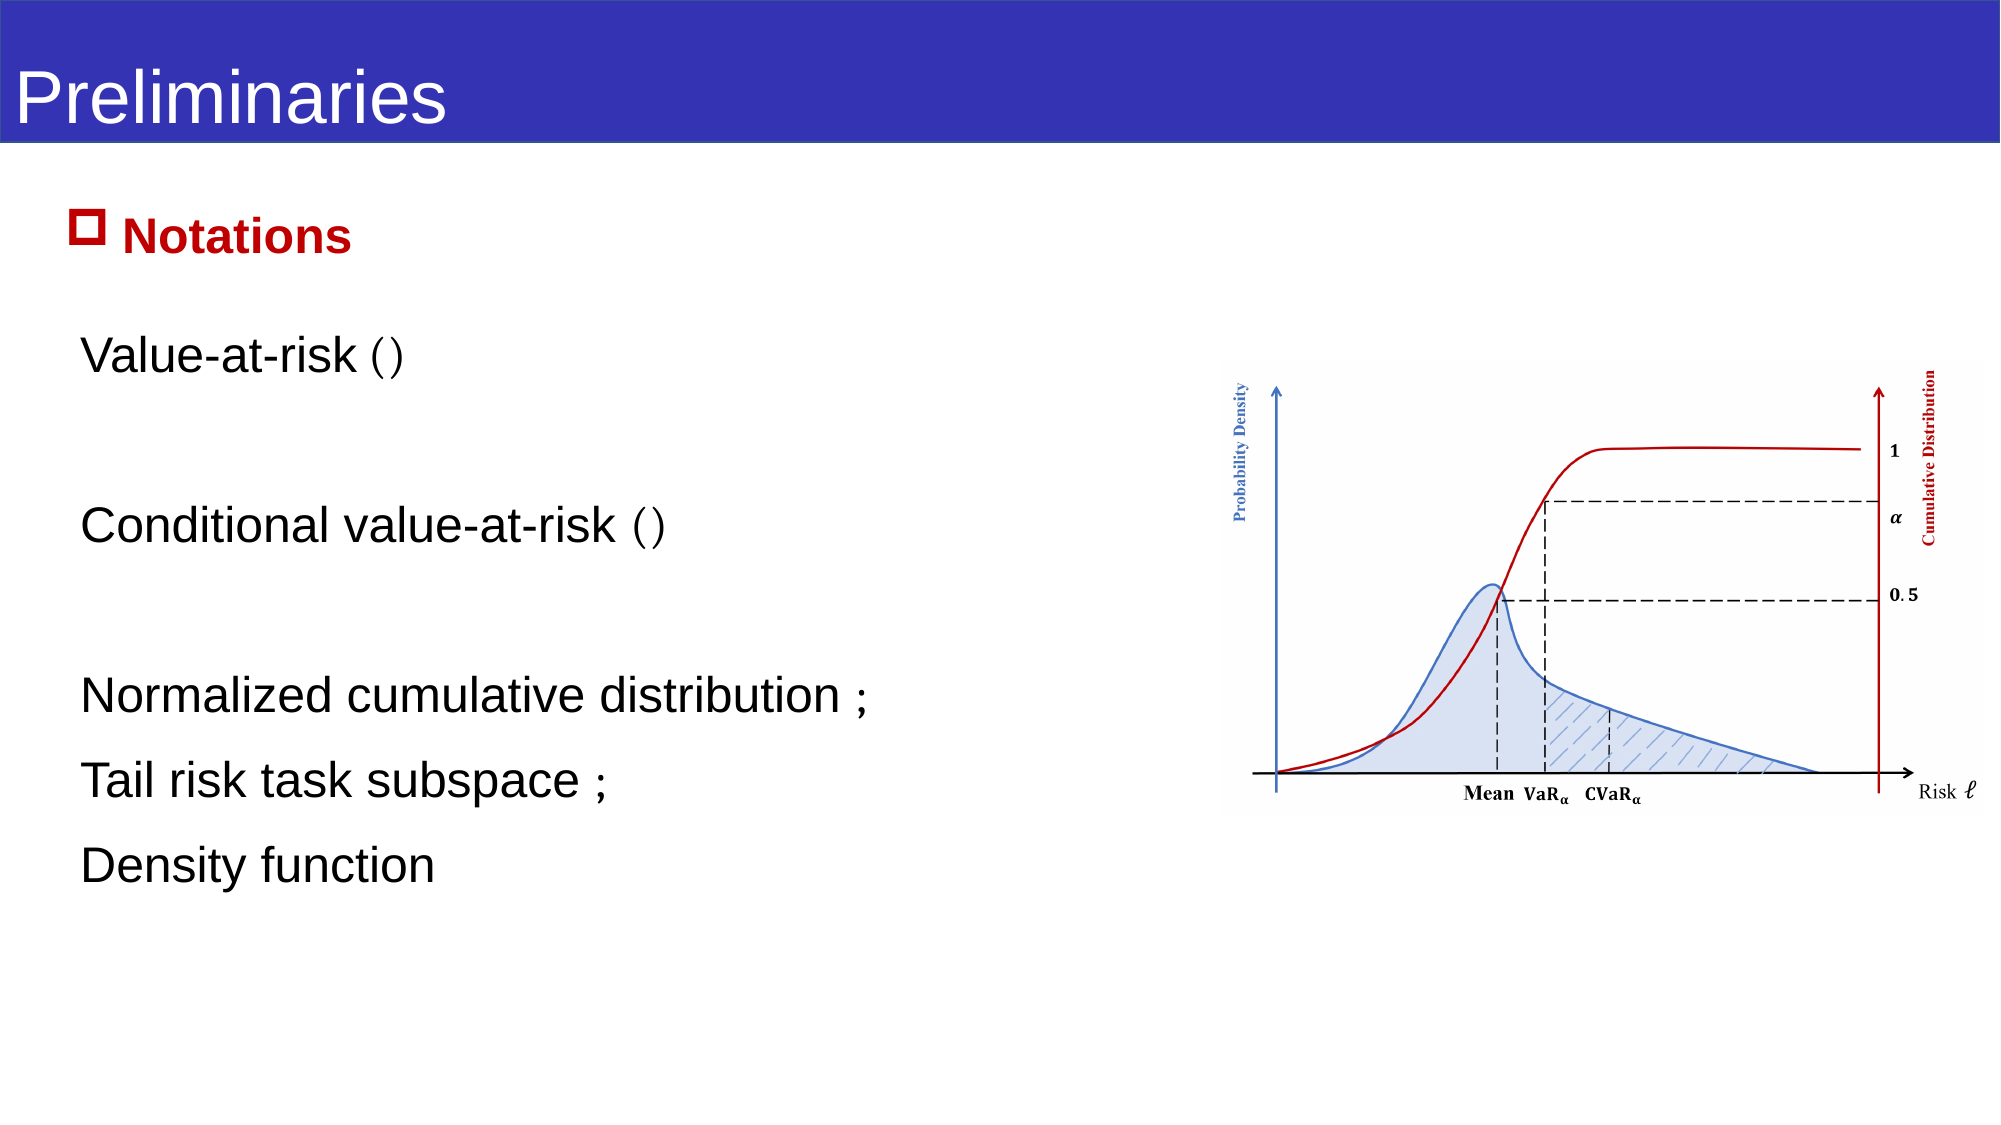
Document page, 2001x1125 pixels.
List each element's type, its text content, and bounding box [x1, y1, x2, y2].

text_box Notations [51, 196, 368, 272]
text_box Preliminaries [0, 0, 2000, 143]
picture [1220, 359, 1985, 816]
